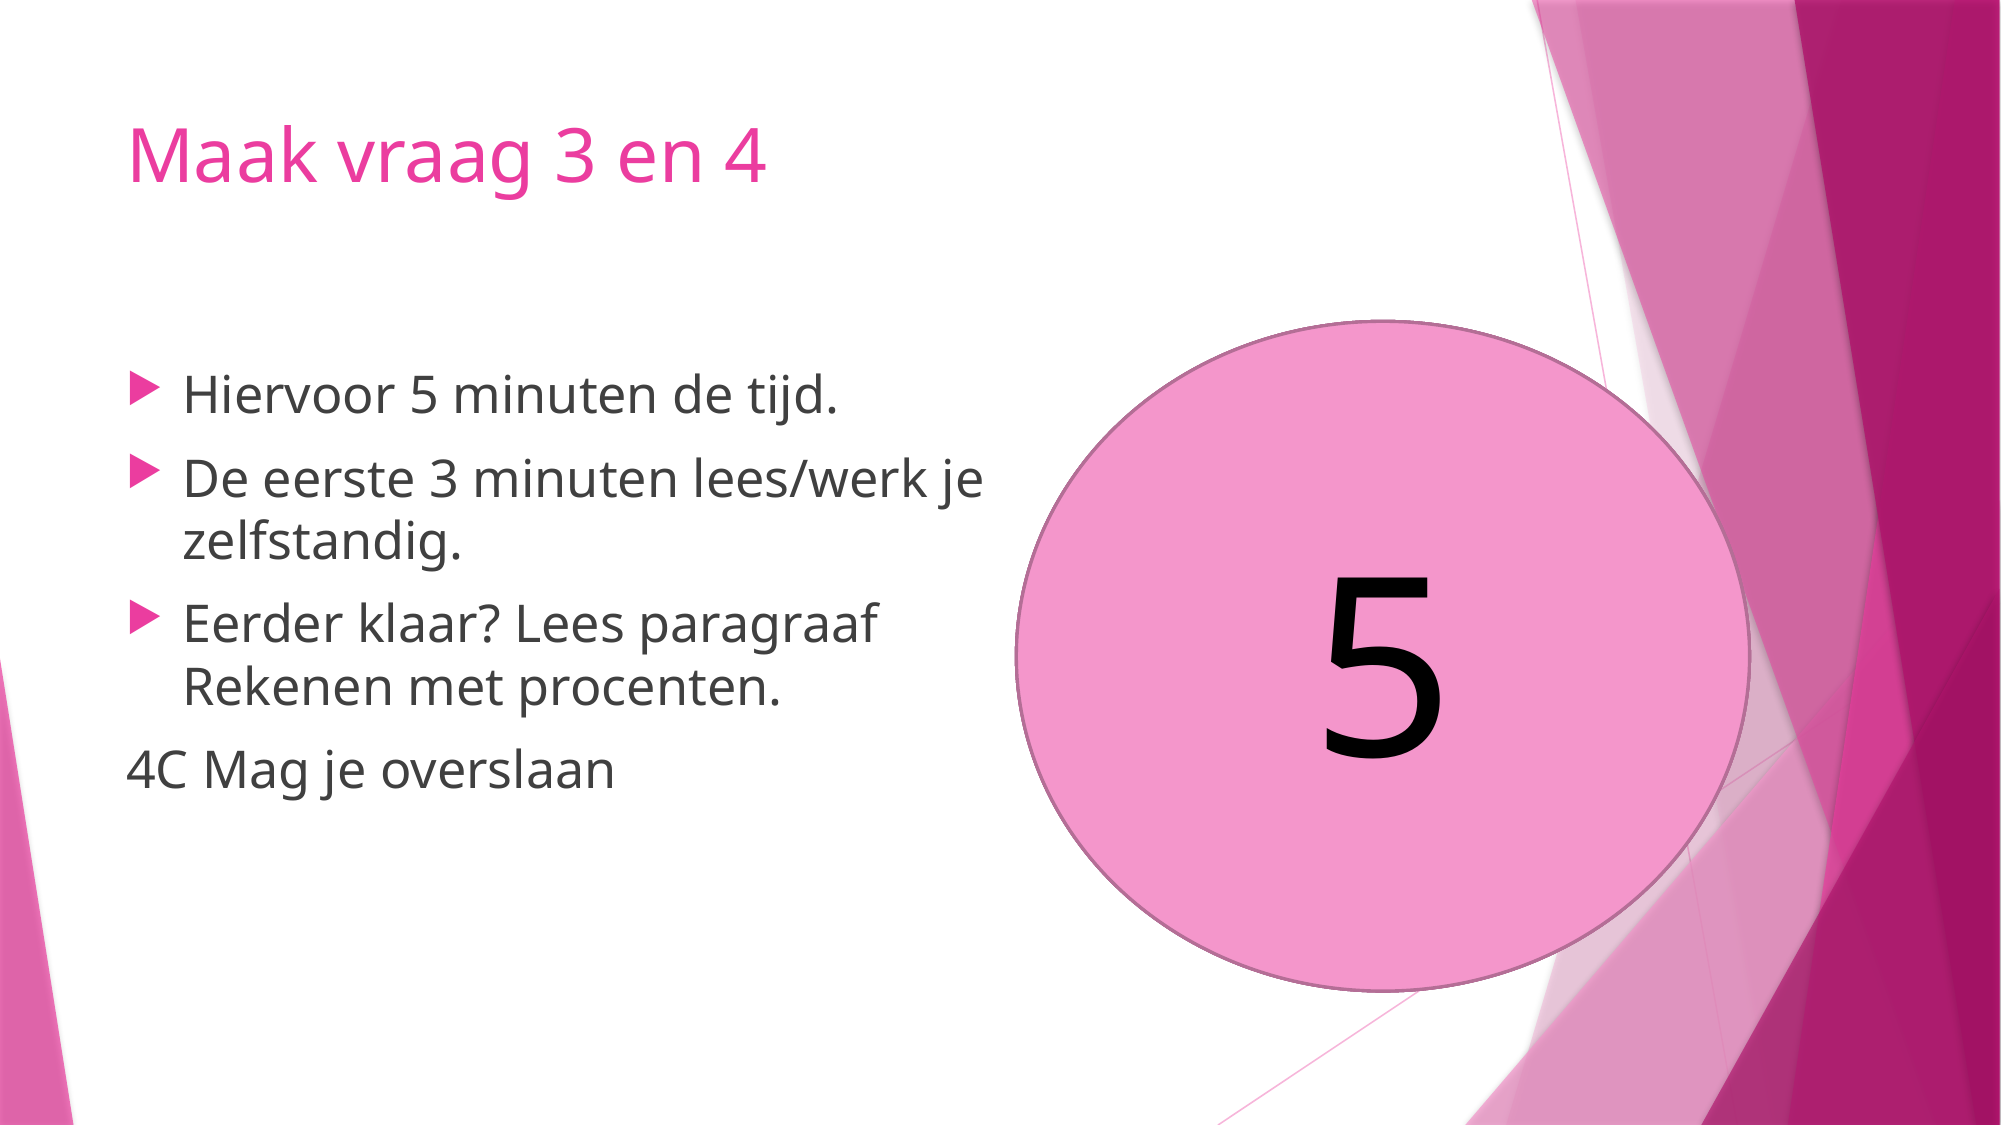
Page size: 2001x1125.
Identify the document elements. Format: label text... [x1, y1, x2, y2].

list Hiervoor 5 minuten de tijd. De eerste 3 minuten lees/werk je zelfstandig. Eerder klaar? Lees paragraaf Rekenen met procenten. 4C Mag je overslaan [111, 354, 1046, 992]
text_box 5 [1014, 319, 1752, 993]
title Maak vraag 3 en 4 [111, 99, 1522, 317]
